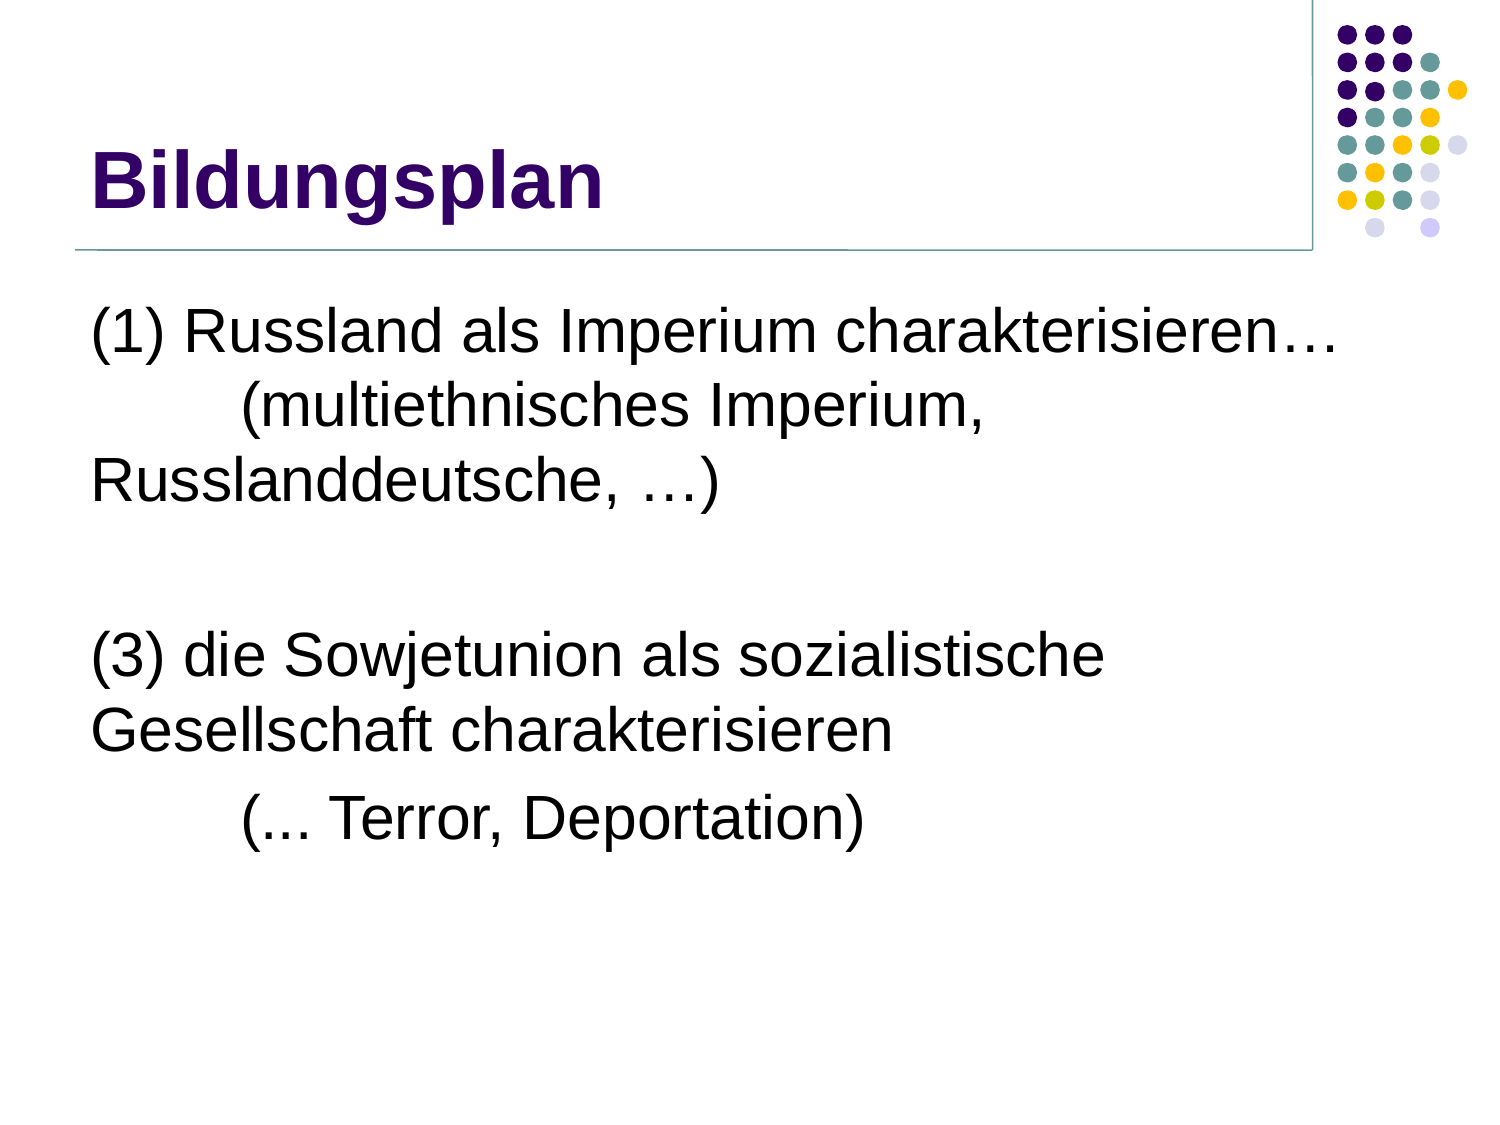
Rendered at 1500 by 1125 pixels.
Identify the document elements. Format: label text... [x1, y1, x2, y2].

title Bildungsplan [74, 19, 1313, 233]
list (1) Russland als Imperium charakterisieren… (multiethnisches Imperium, Russlanddeutsche, …) (3) die Sowjetunion als sozialistische Gesellschaft charakterisieren (... Terror, Deportation) [74, 281, 1426, 1006]
